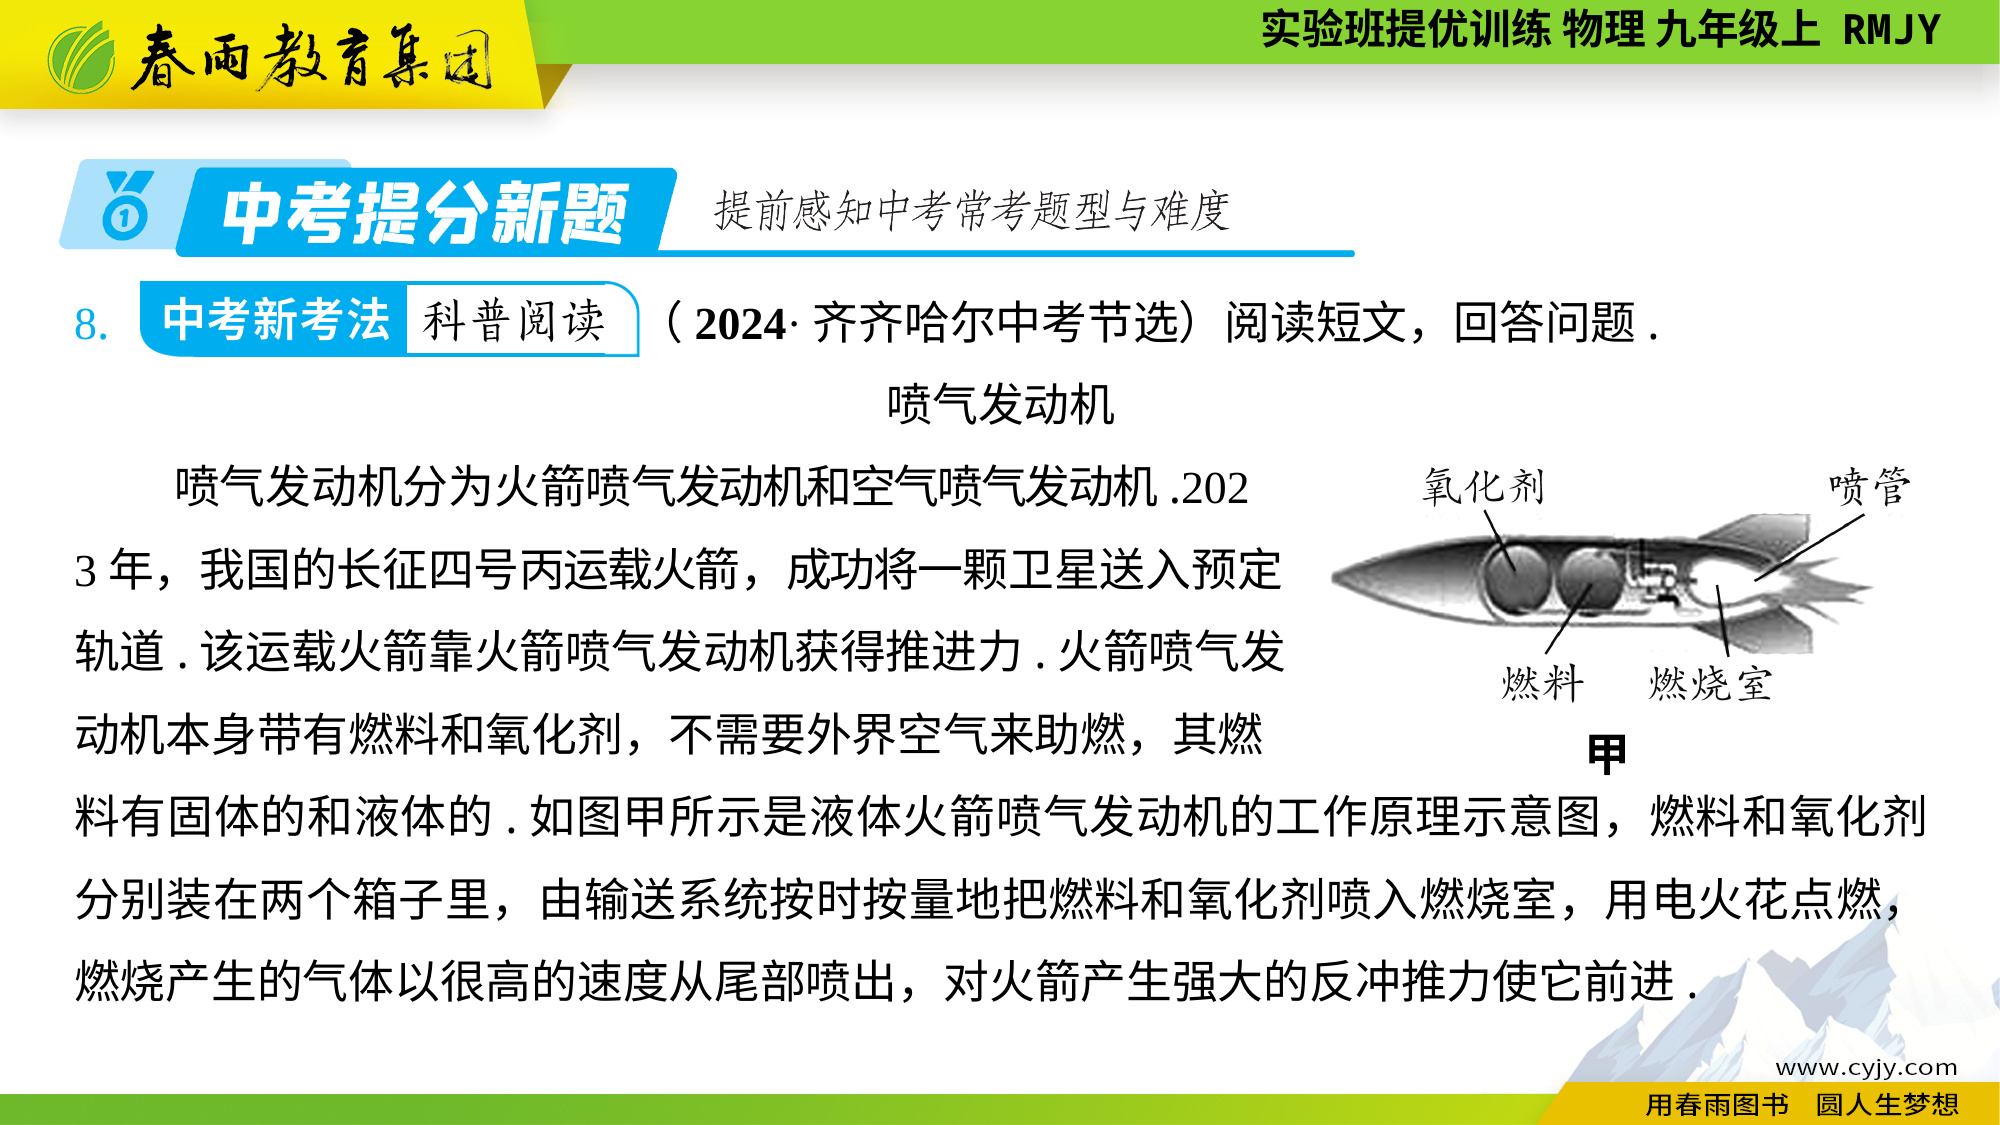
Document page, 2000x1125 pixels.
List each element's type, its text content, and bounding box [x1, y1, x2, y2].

text_box 甲 [1569, 713, 1646, 789]
list 8. （2024·齐齐哈尔中考节选）阅读短文，回答问题. 喷气发动机 喷气发动机分为火箭喷气发动机和空气喷气发动机.202 3年，我国的长征四号丙运载火箭，成功将一颗卫星送入预定 轨道.该运载火箭靠火箭喷气发动机获得推进力.火箭喷气发 动机本身带有燃料和氧化剂，不需要外界空气来助燃，其燃 料有固体的和液体的.如图甲所示是液体火箭喷气发动机的工作原理示意图，燃料和氧化剂分别装在两个箱子里，由输送系统按时按量地把燃料和氧化剂喷入燃烧室，用电火花点燃，燃烧产生的气体以很高的速度从尾部喷出，对火箭产生强大的反冲推力使它前进. [59, 258, 1944, 1024]
picture [0, 0, 2000, 1125]
